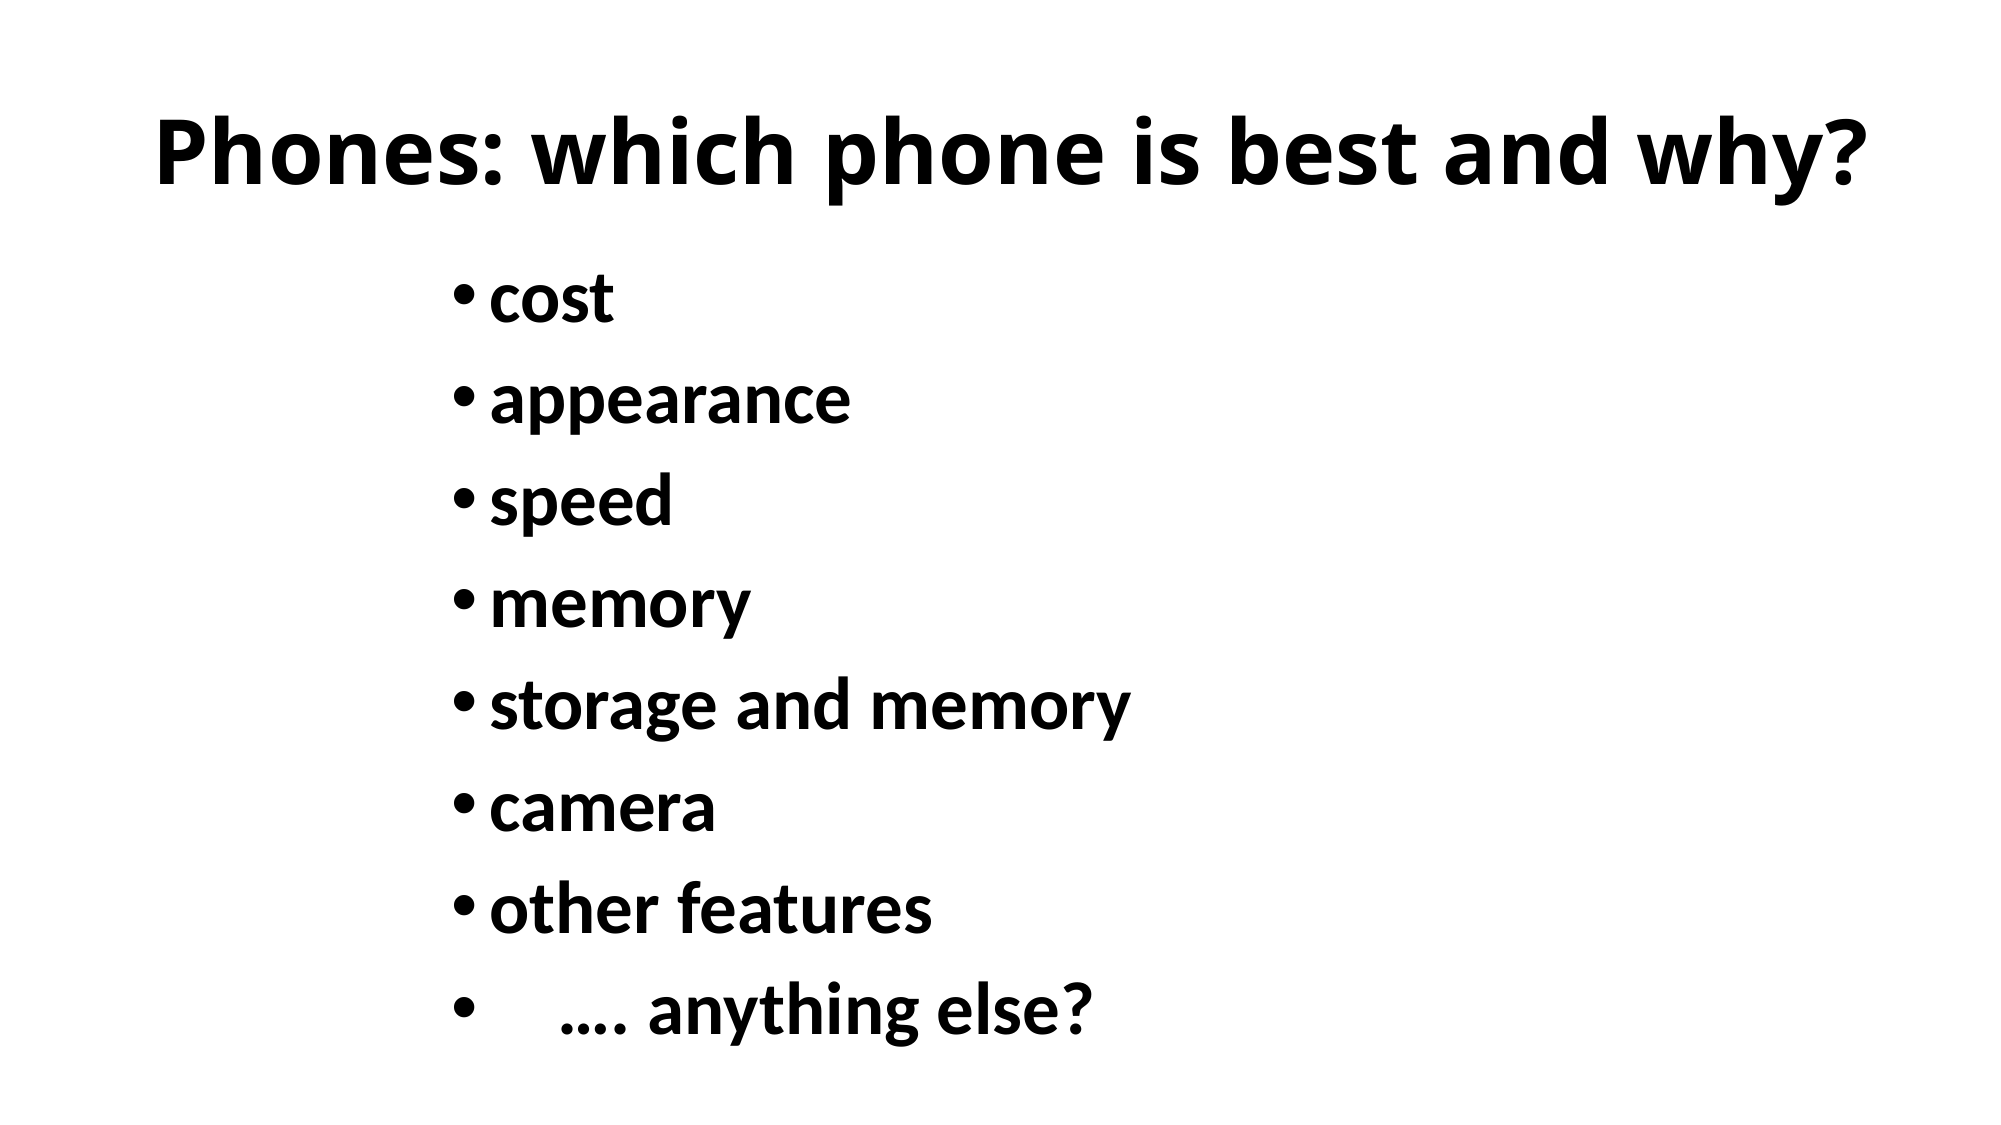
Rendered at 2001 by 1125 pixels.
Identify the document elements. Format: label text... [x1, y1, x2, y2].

list cost appearance speed memory storage and memory camera other features …. anything else? [436, 249, 1863, 1066]
title Phones: which phone is best and why? [137, 59, 1941, 250]
